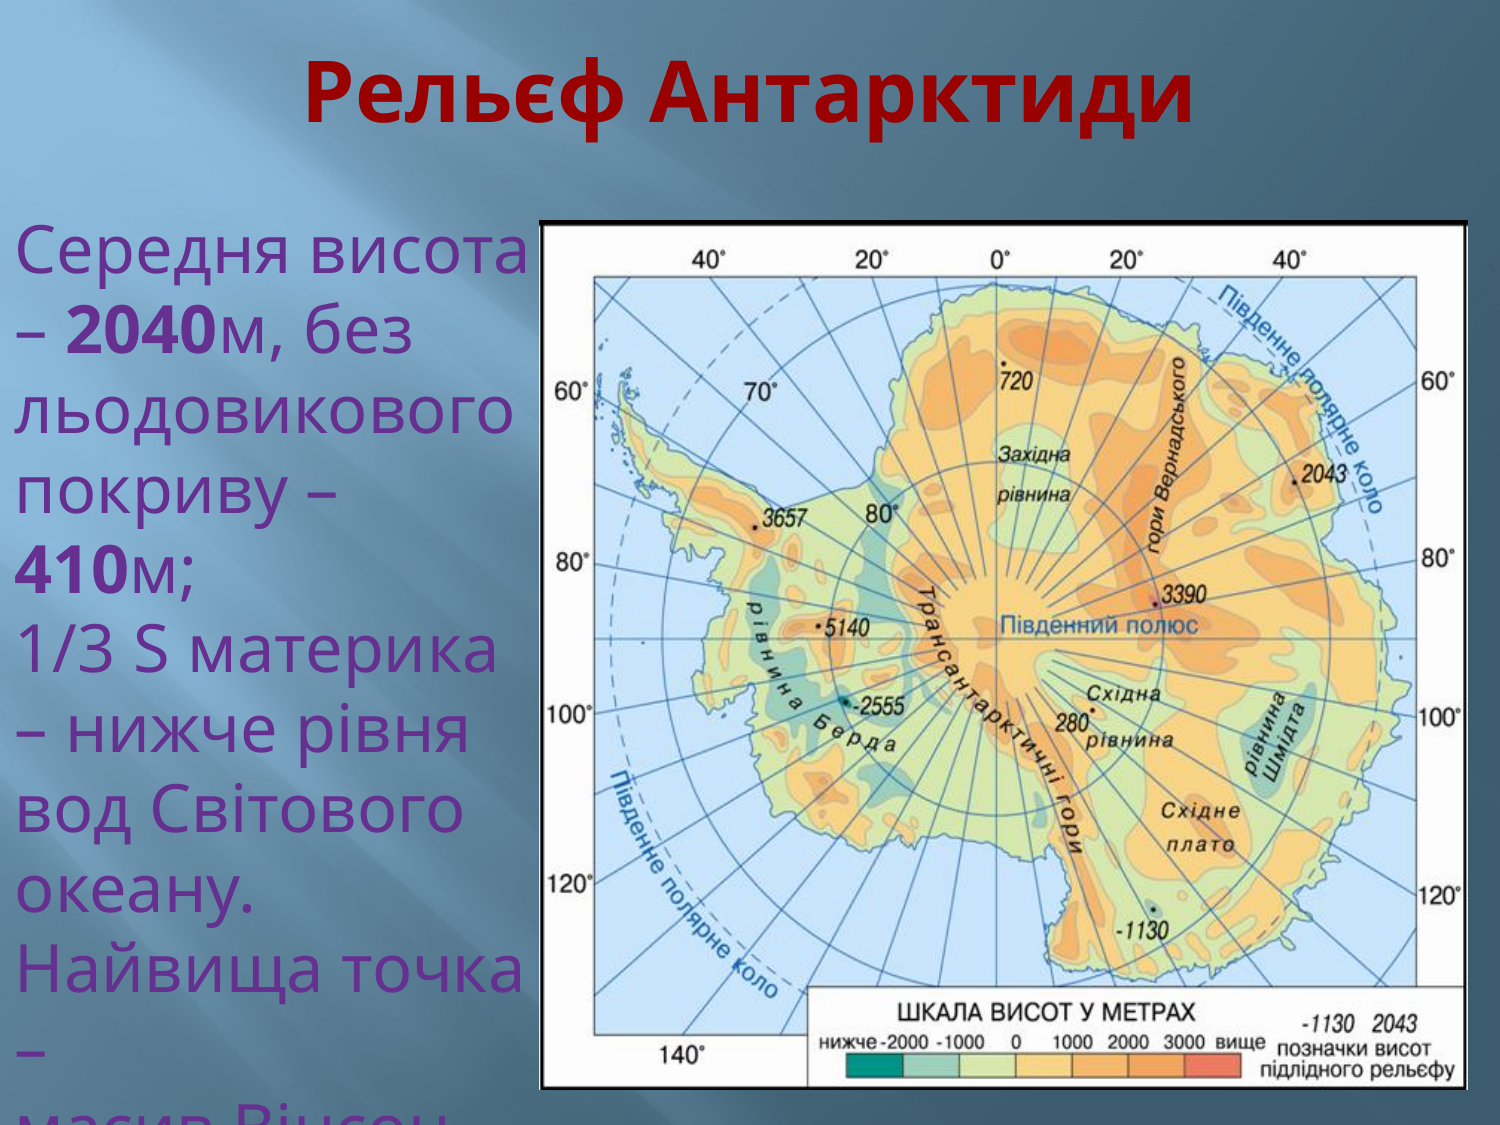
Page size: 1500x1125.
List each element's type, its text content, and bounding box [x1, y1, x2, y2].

text_box Середня висота – 2040м, без льодовикового покриву – 410м; 1/3 S материка – нижче рівня вод Світового океану. Найвища точка – масив Вінсон – 5140м [0, 199, 551, 1125]
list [538, 220, 1469, 1091]
title Рельєф Антарктиди [75, 23, 1425, 153]
